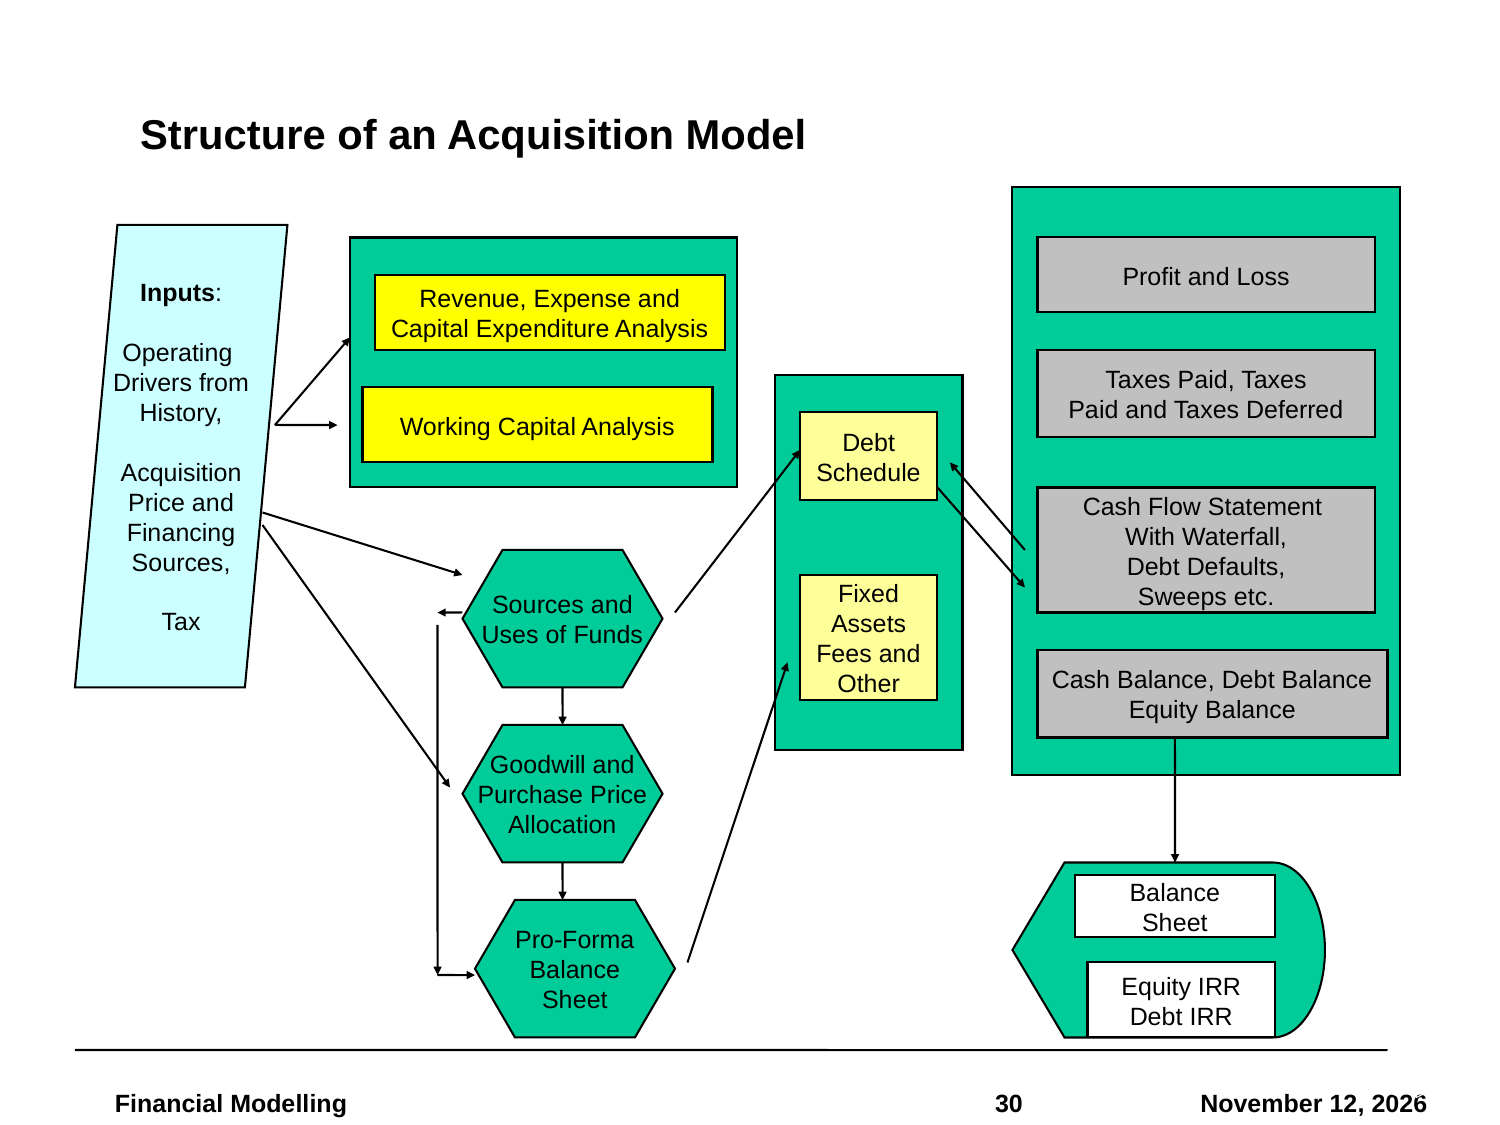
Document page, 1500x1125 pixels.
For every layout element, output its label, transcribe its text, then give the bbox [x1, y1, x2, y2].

text_box [937, 487, 1025, 588]
text_box Debt Schedule [799, 412, 938, 500]
text_box [437, 970, 475, 980]
text_box [949, 462, 1026, 551]
text_box Profit and Loss [1037, 237, 1375, 313]
text_box [1012, 862, 1325, 1038]
title Structure of an Acquisition Model [124, 99, 1413, 226]
text_box Cash Balance, Debt Balance Equity Balance [1037, 649, 1388, 738]
text_box [262, 512, 463, 577]
text_box [274, 337, 350, 426]
text_box [774, 374, 963, 515]
text_box [558, 862, 567, 901]
text_box Balance Sheet [1074, 874, 1276, 938]
text_box Taxes Paid, Taxes Paid and Taxes Deferred [1037, 349, 1375, 438]
text_box [433, 771, 442, 974]
text_box Revenue, Expense and Capital Expenditure Analysis [375, 274, 725, 350]
text_box Fixed Assets Fees and Other [799, 575, 938, 701]
text_box Sources and Uses of Funds [462, 549, 663, 688]
text_box Working Capital Analysis [362, 387, 713, 463]
text_box Inputs: Operating Drivers from History, Acquisition Price and Financing Sources, Tax [74, 224, 288, 688]
text_box [1012, 187, 1400, 775]
text_box Cash Flow Statement With Waterfall, Debt Defaults, Sweeps etc. [1037, 487, 1375, 613]
text_box [558, 687, 567, 725]
text_box [674, 450, 800, 613]
text_box [774, 458, 963, 750]
text_box [276, 420, 338, 430]
text_box [687, 662, 789, 963]
text_box [262, 524, 451, 788]
text_box Equity IRR Debt IRR [1087, 962, 1276, 1038]
text_box [437, 608, 463, 617]
text_box Goodwill and Purchase Price Allocation [462, 724, 663, 863]
text_box [1170, 737, 1180, 863]
text_box [349, 237, 738, 488]
text_box Pro-Forma Balance Sheet [474, 899, 676, 1038]
